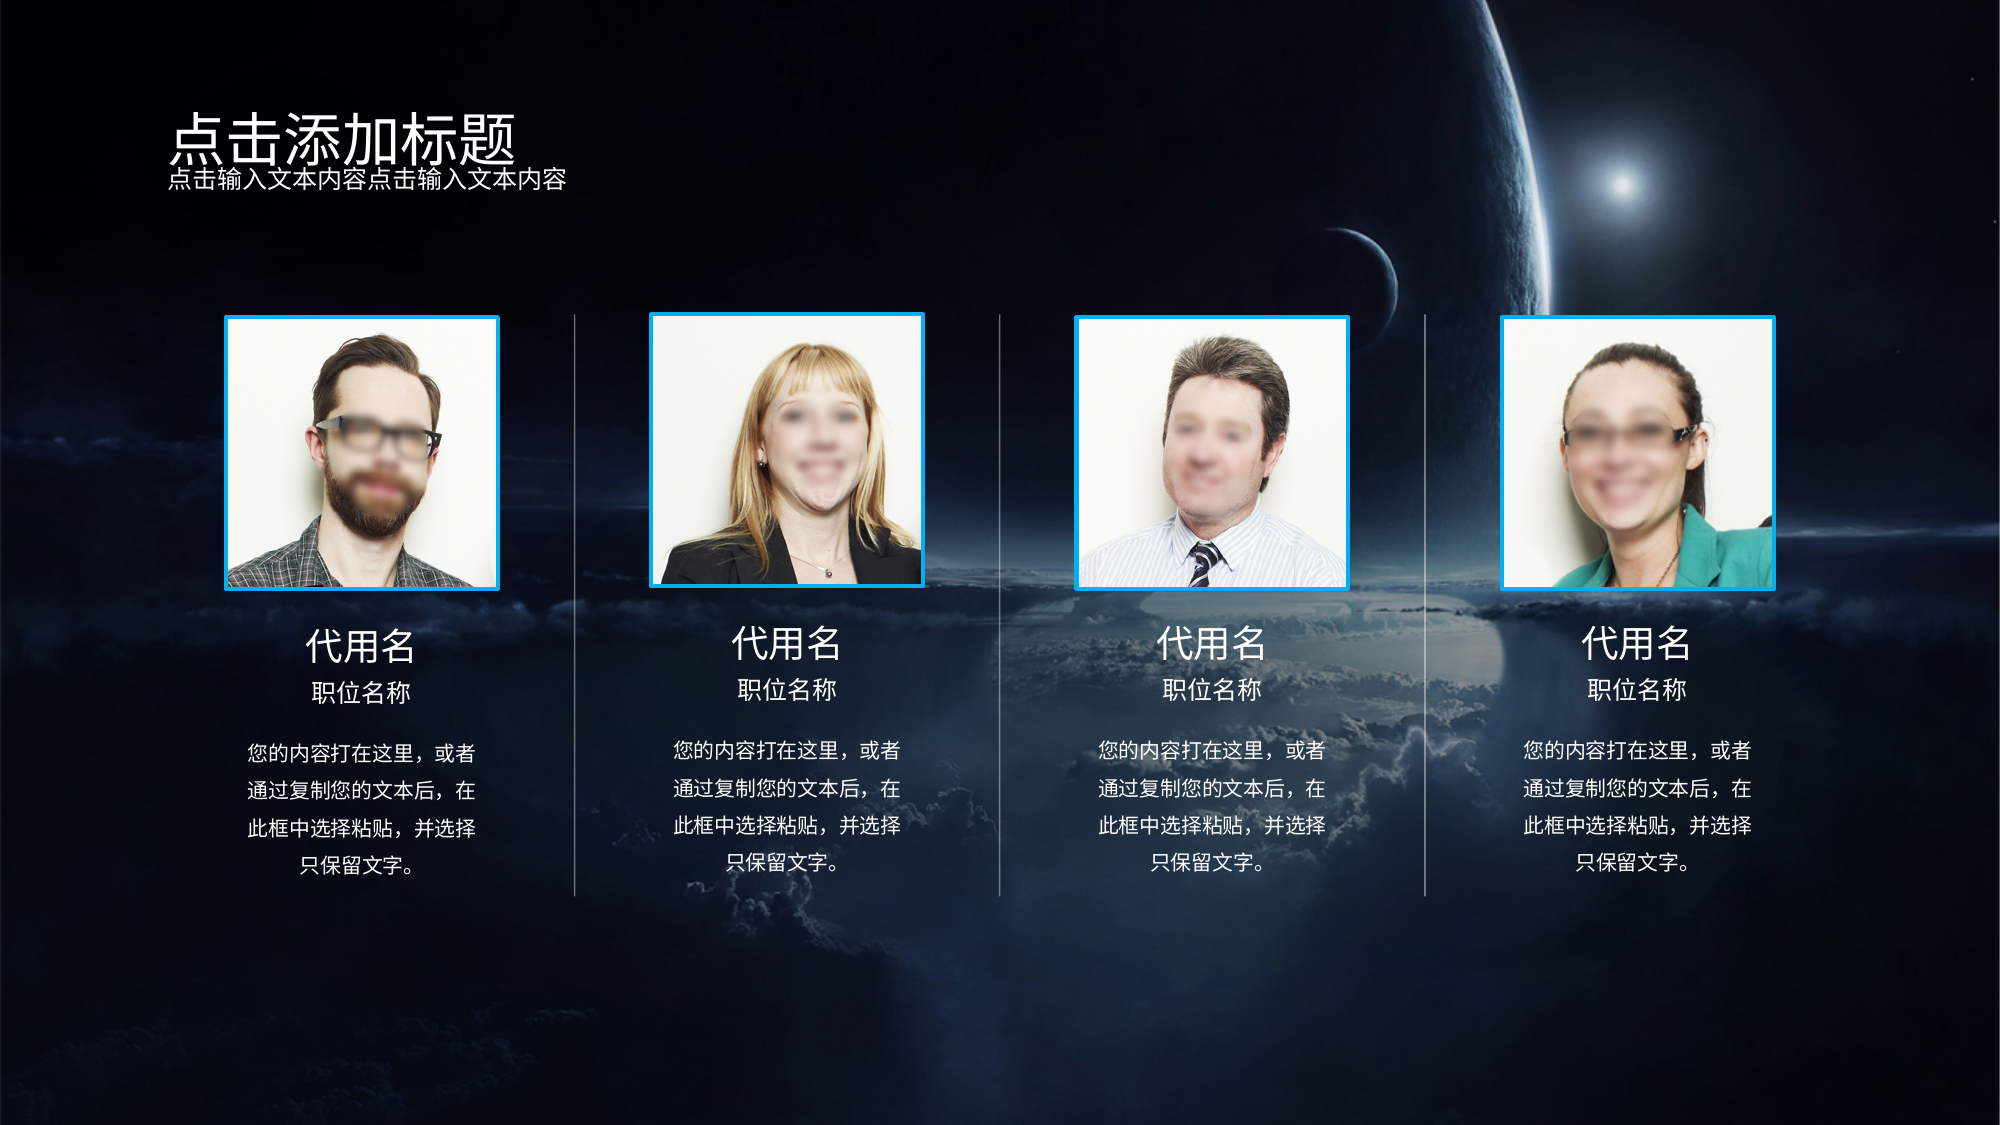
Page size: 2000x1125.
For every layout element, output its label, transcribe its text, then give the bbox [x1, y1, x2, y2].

text_box 代用名 职位名称 [1566, 618, 1709, 713]
text_box 点击添加标题 [152, 60, 532, 155]
text_box [649, 312, 925, 588]
text_box 代用名 职位名称 [1141, 618, 1284, 713]
text_box 您的内容打在这里，或者通过复制您的文本后，在此框中选择粘贴，并选择只保留文字。 [1076, 717, 1349, 883]
text_box 您的内容打在这里，或者通过复制您的文本后，在此框中选择粘贴，并选择只保留文字。 [651, 717, 924, 883]
picture [0, 0, 2000, 1125]
text_box 点击输入文本内容点击输入文本内容 [152, 155, 583, 201]
text_box [1074, 315, 1350, 591]
text_box 您的内容打在这里，或者通过复制您的文本后，在此框中选择粘贴，并选择只保留文字。 [226, 720, 498, 886]
text_box [224, 315, 500, 591]
text_box 您的内容打在这里，或者通过复制您的文本后，在此框中选择粘贴，并选择只保留文字。 [1501, 717, 1774, 883]
text_box [1500, 315, 1776, 591]
text_box 代用名 职位名称 [716, 618, 859, 713]
text_box 代用名 职位名称 [290, 621, 433, 715]
